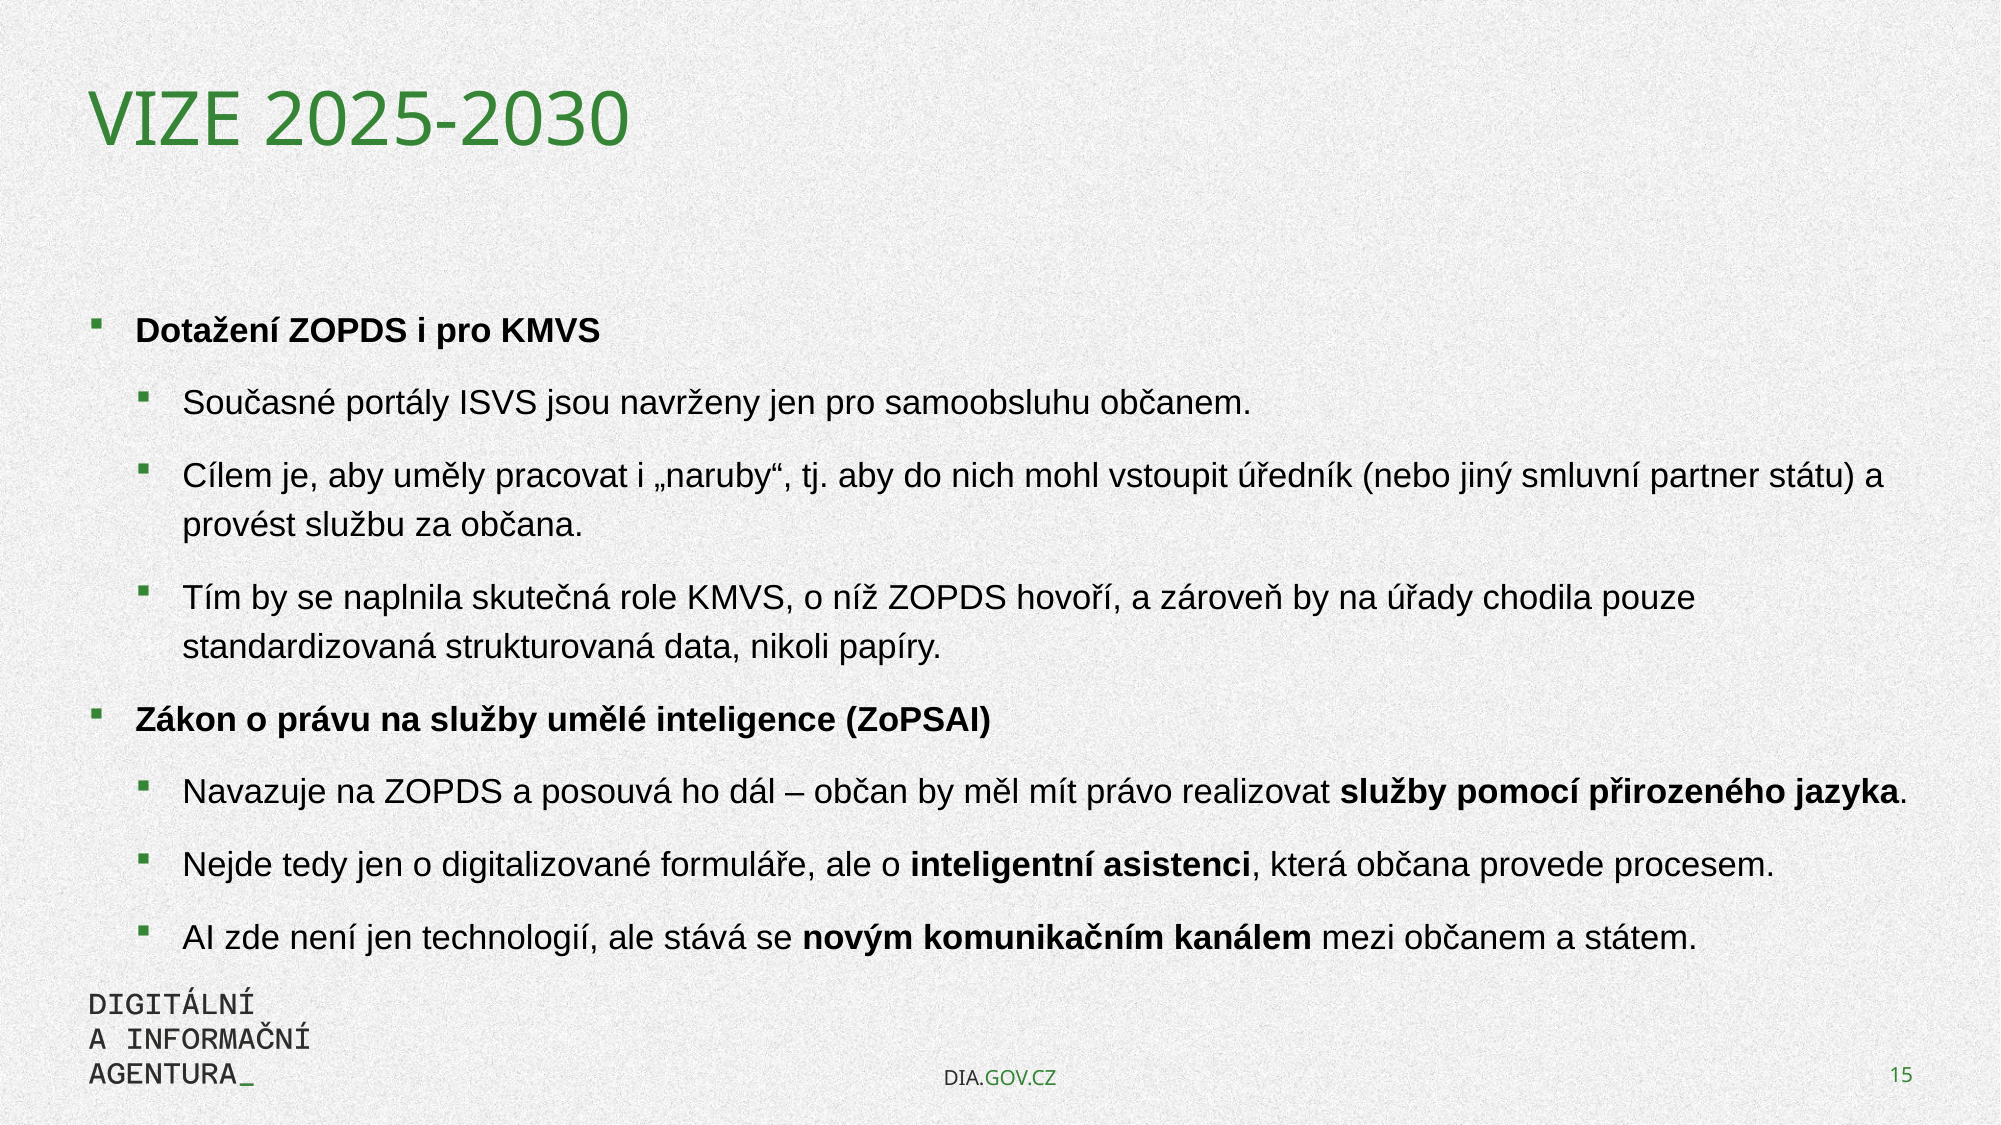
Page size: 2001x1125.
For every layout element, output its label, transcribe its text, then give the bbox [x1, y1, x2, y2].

picture [0, 0, 2001, 1125]
footer DIA.GOV.CZ [558, 1037, 1442, 1098]
slide_number 15 [1612, 1037, 1928, 1098]
title Vize 2025-2030 [88, 70, 1912, 284]
list Dotažení ZOPDS i pro KMVS Současné portály ISVS jsou navrženy jen pro samoobsluhu občanem. Cílem je, aby uměly pracovat i „naruby“, tj. aby do nich mohl vstoupit úředník (nebo jiný smluvní partner státu) a provést službu za občana. Tím by se naplnila skutečná role KMVS, o níž ZOPDS hovoří, a zároveň by na úřady chodila pouze standardizovaná strukturovaná data, nikoli papíry. Zákon o právu na služby umělé inteligence (ZoPSAI) Navazuje na ZOPDS a posouvá ho dál – občan by měl mít právo realizovat služby pomocí přirozeného jazyka. Nejde tedy jen o digitalizované formuláře, ale o inteligentní asistenci, která občana provede procesem. AI zde není jen technologií, ale stává se novým komunikačním kanálem mezi občanem a státem. [88, 299, 1912, 980]
